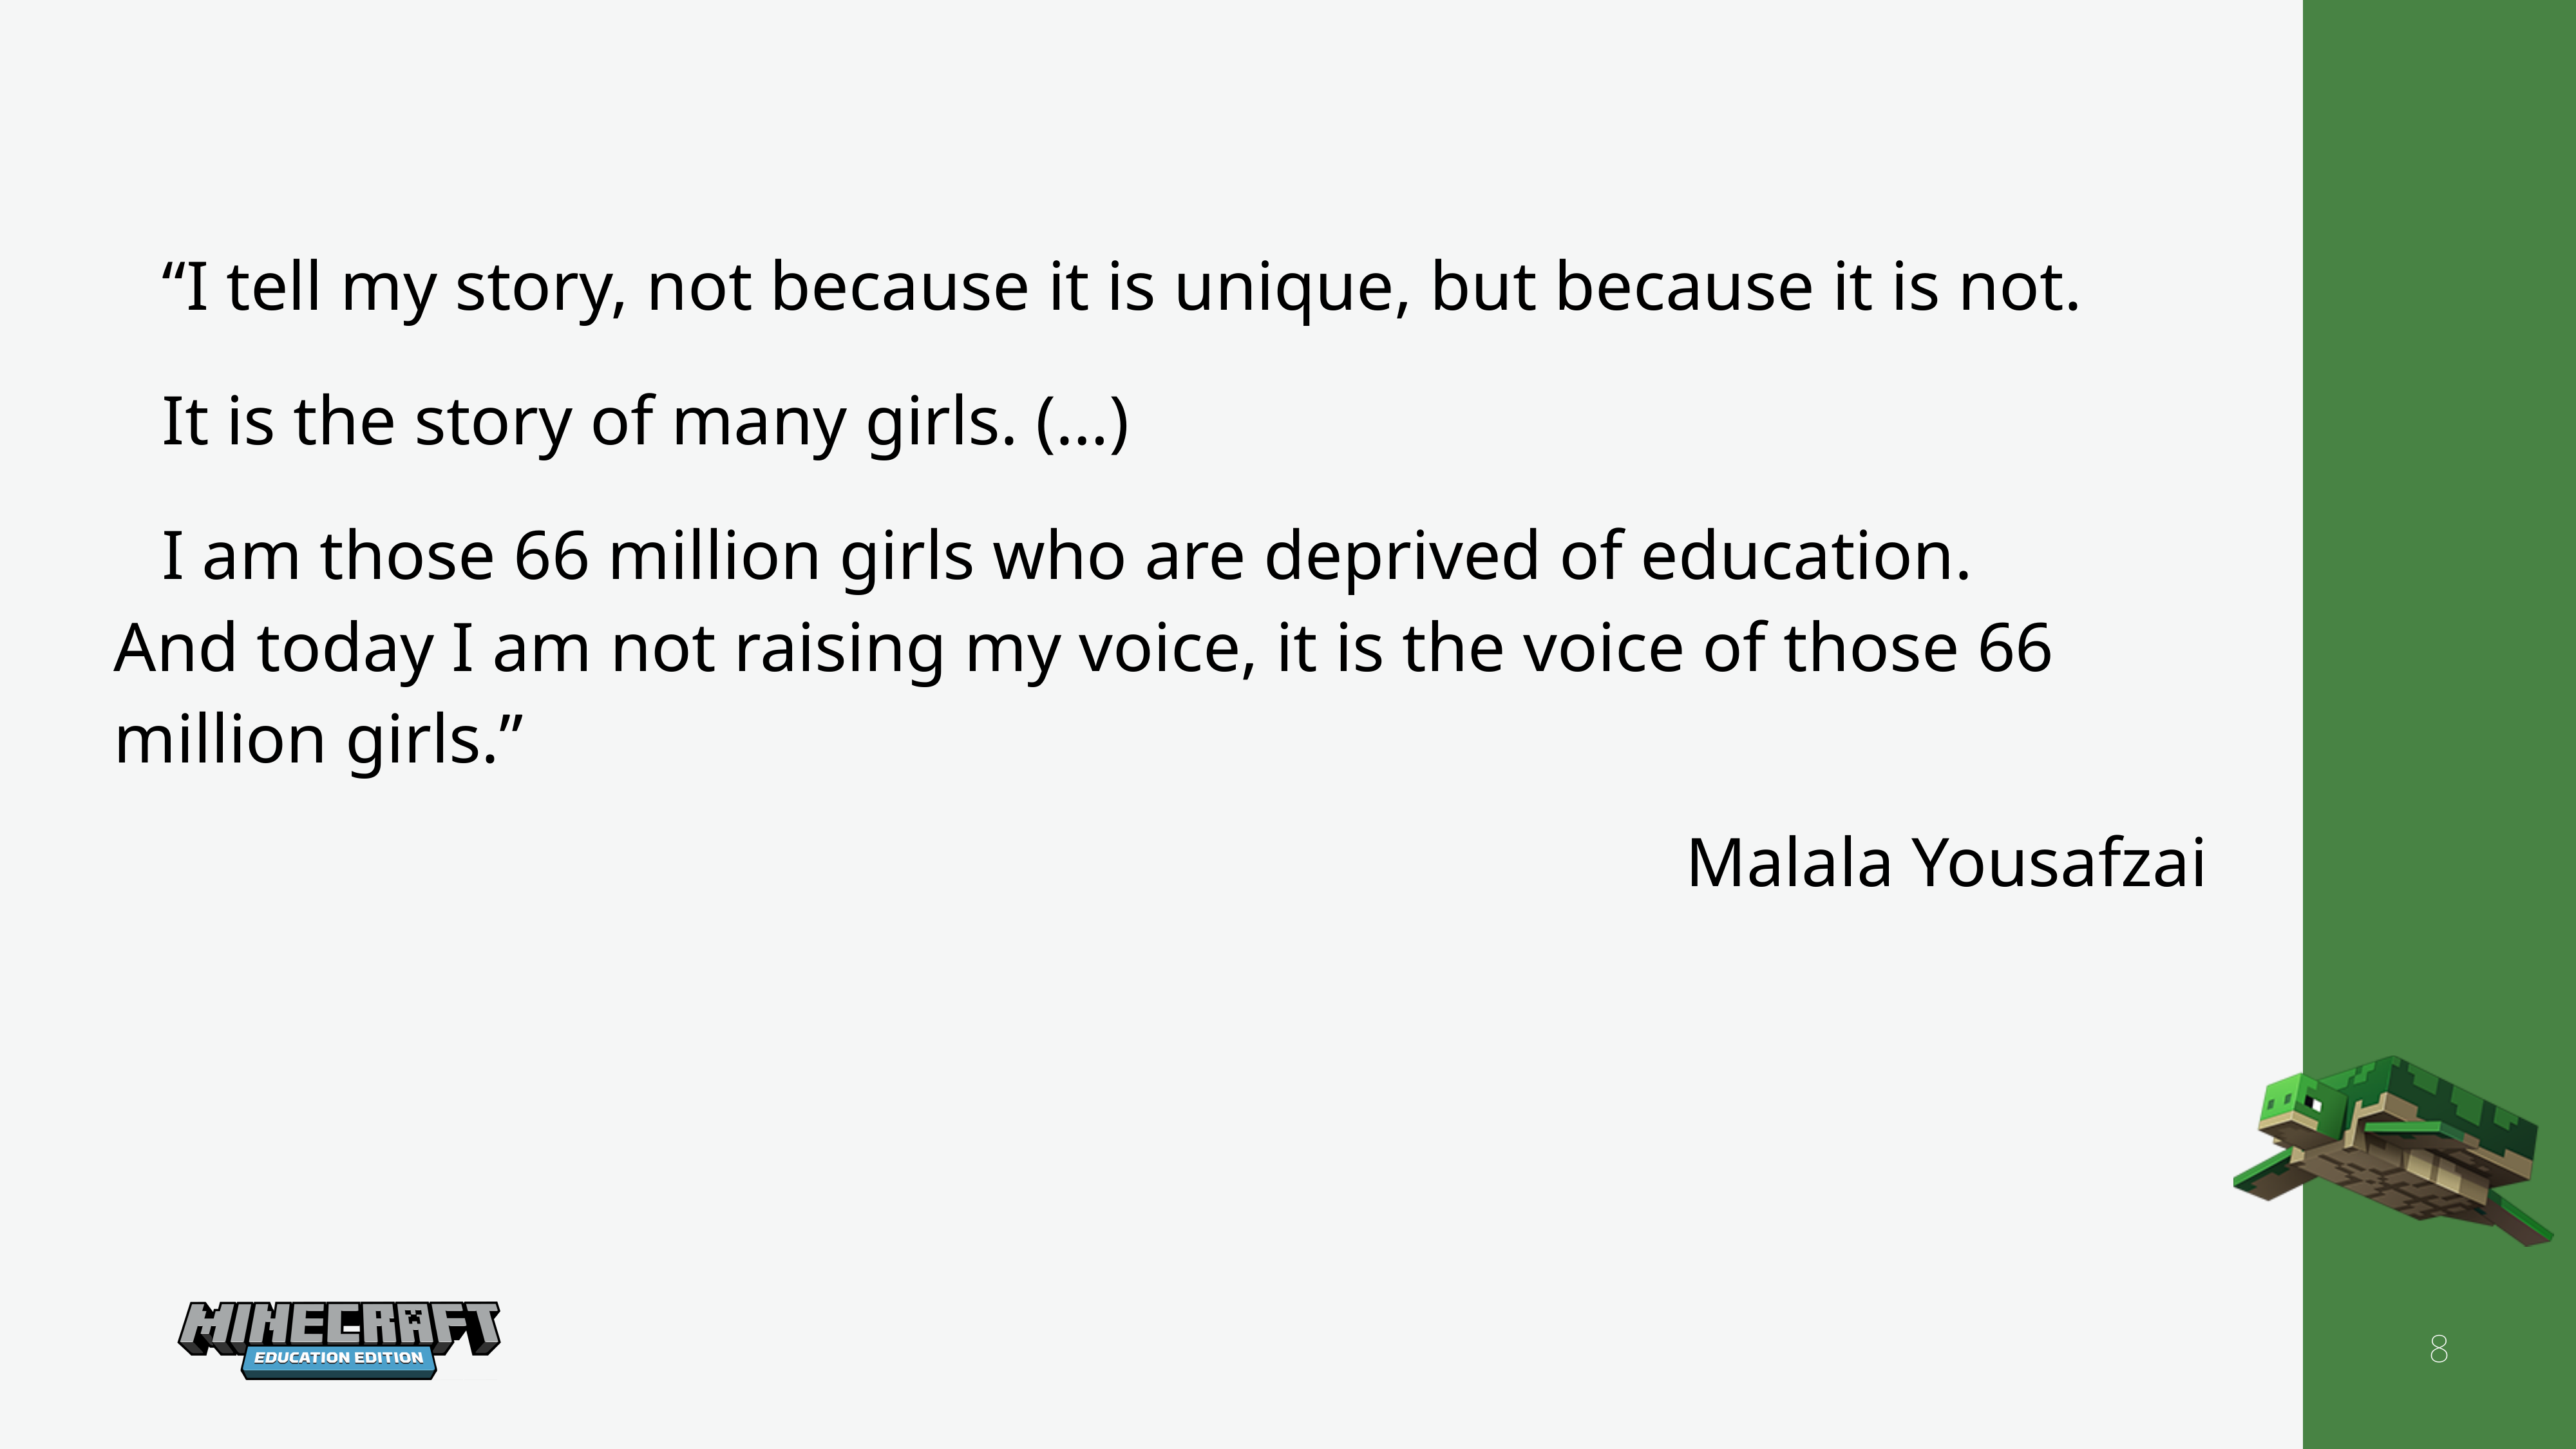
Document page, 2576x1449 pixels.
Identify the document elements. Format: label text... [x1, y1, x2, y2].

picture [177, 1302, 501, 1380]
picture [2233, 1056, 2554, 1247]
text_box “I tell my story, not because it is unique, but because it is not. It is the story of many girls. (…) I am those 66 million girls who are deprived of education. And today I am not raising my voice, it is the voice of those 66 million girls.” Malala Yousafzai [88, 205, 2234, 925]
slide_number 8 [2401, 1298, 2478, 1403]
